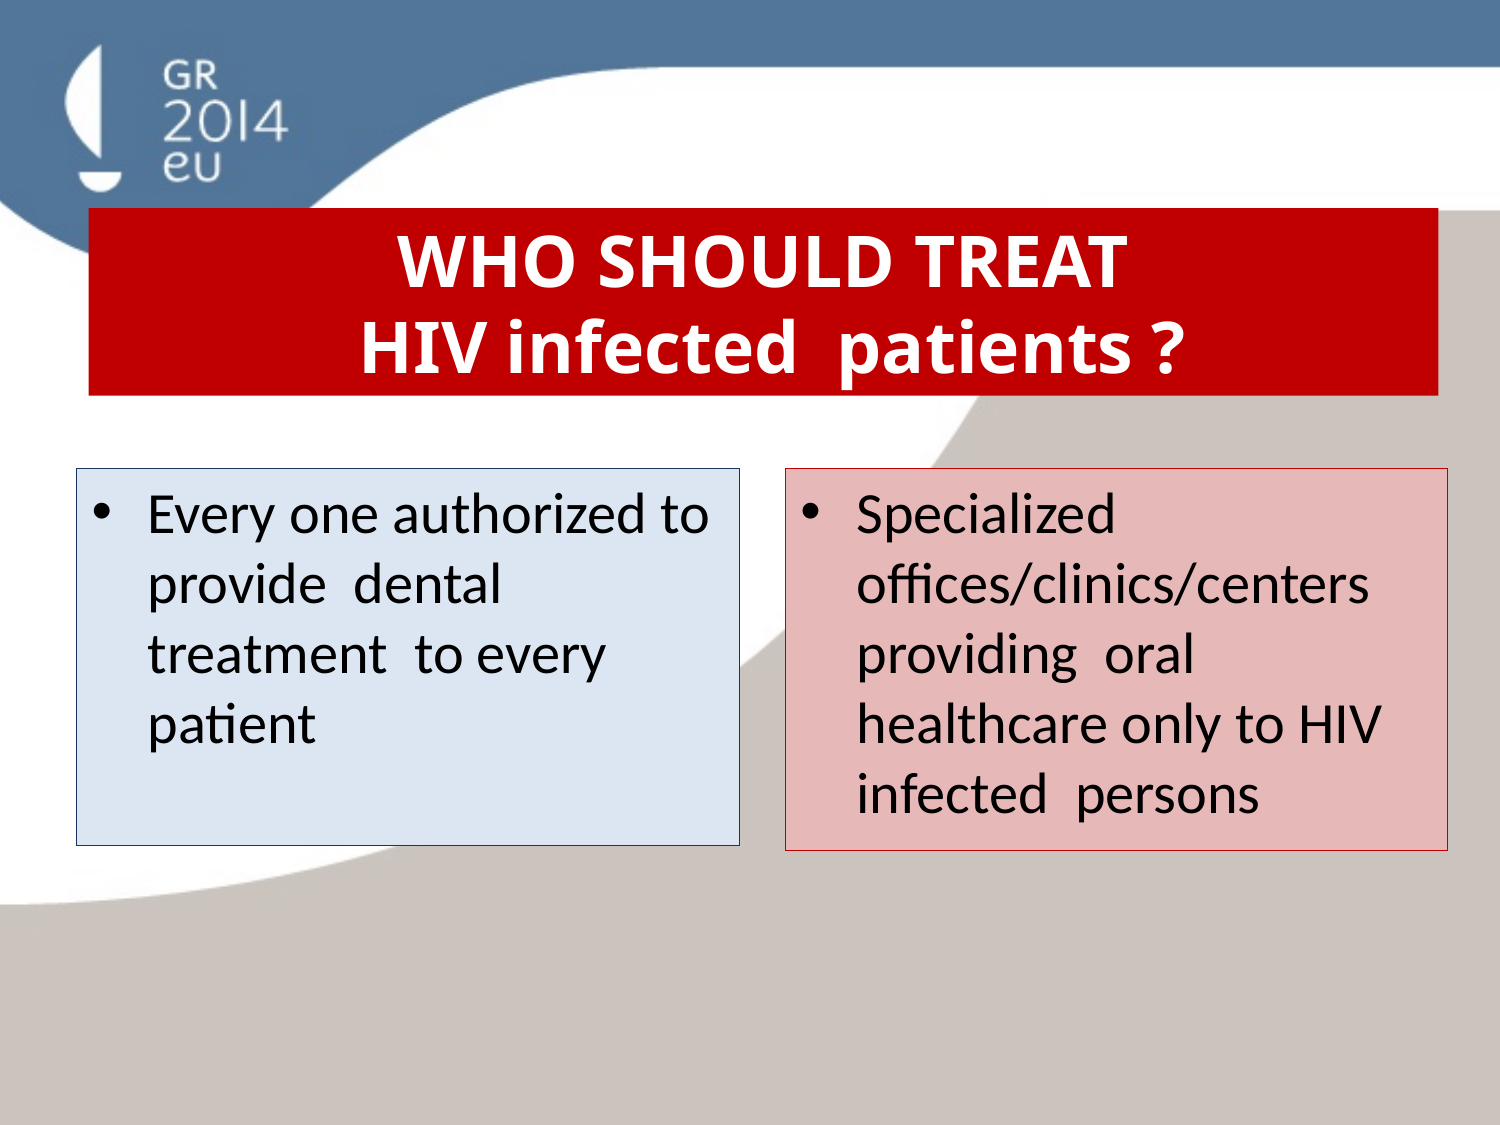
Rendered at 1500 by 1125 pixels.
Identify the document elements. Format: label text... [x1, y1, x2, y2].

list Specialized offices/clinics/centers providing oral healthcare only to HIV infected persons [785, 468, 1448, 851]
list Every one authorized to provide dental treatment to every patient [76, 468, 740, 846]
title WHO SHOULD TREAT HIV infected patients ? [88, 208, 1439, 396]
